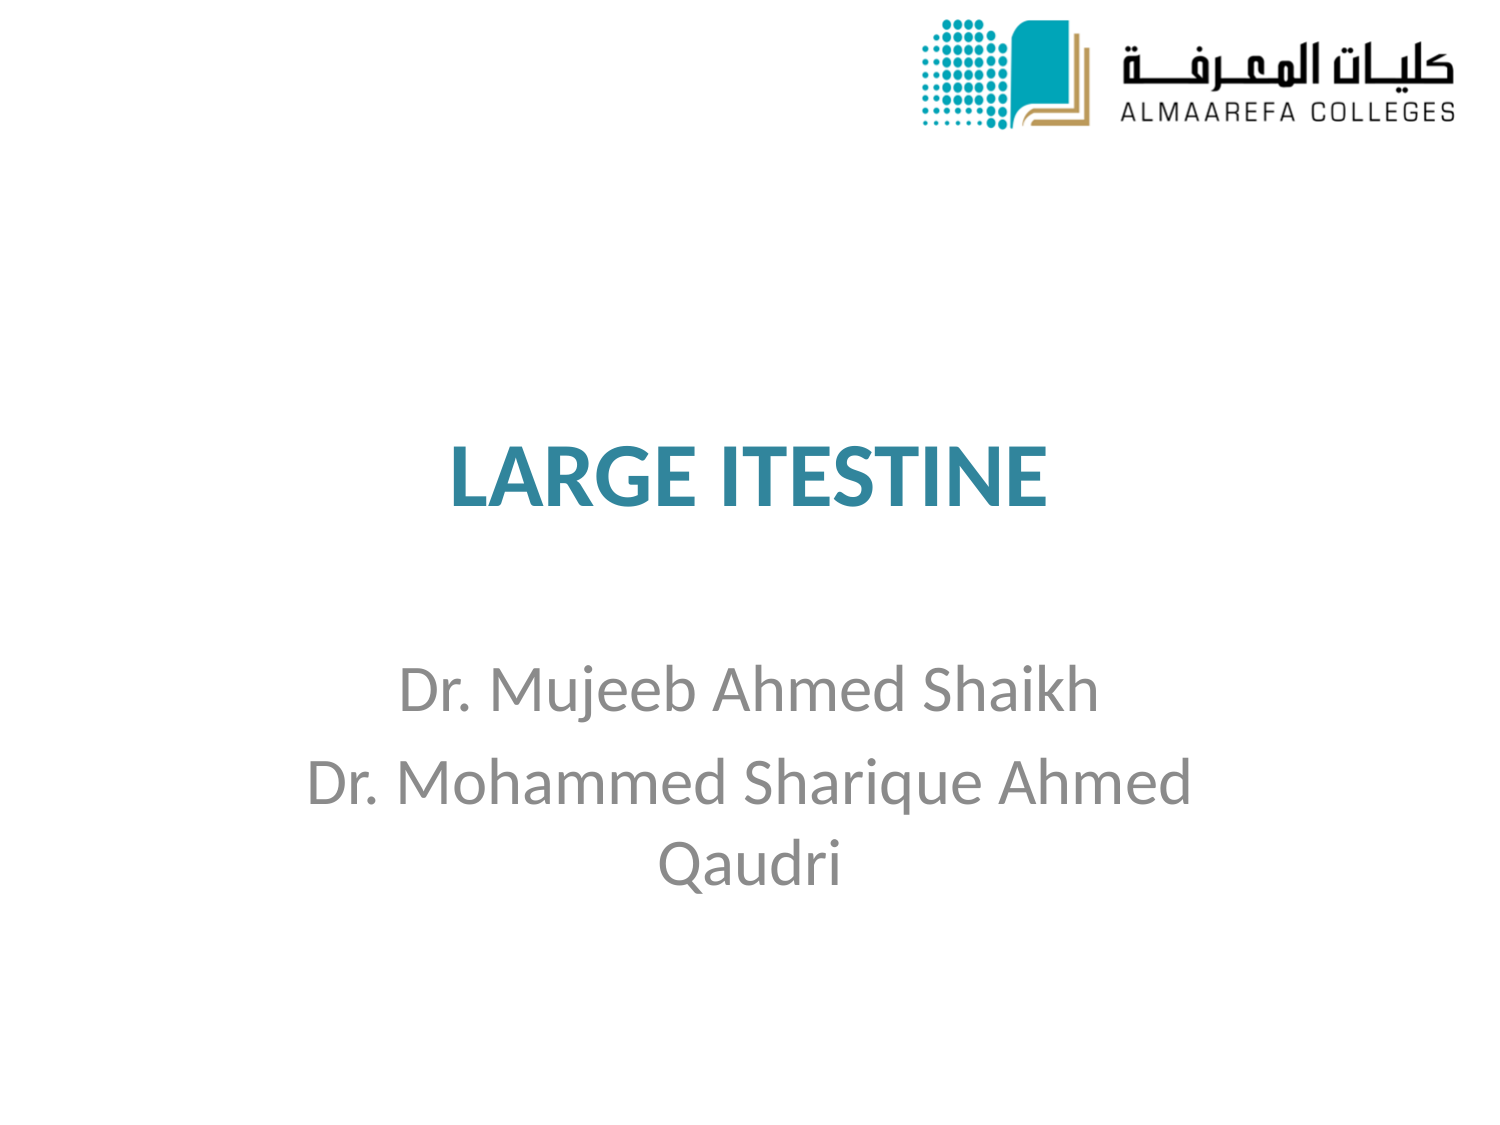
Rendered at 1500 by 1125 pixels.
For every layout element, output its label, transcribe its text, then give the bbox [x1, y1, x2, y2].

subtitle Dr. Mujeeb Ahmed Shaikh Dr. Mohammed Sharique Ahmed Qaudri [225, 637, 1275, 925]
title LARGE ITESTINE [112, 349, 1388, 591]
picture [887, 12, 1485, 138]
